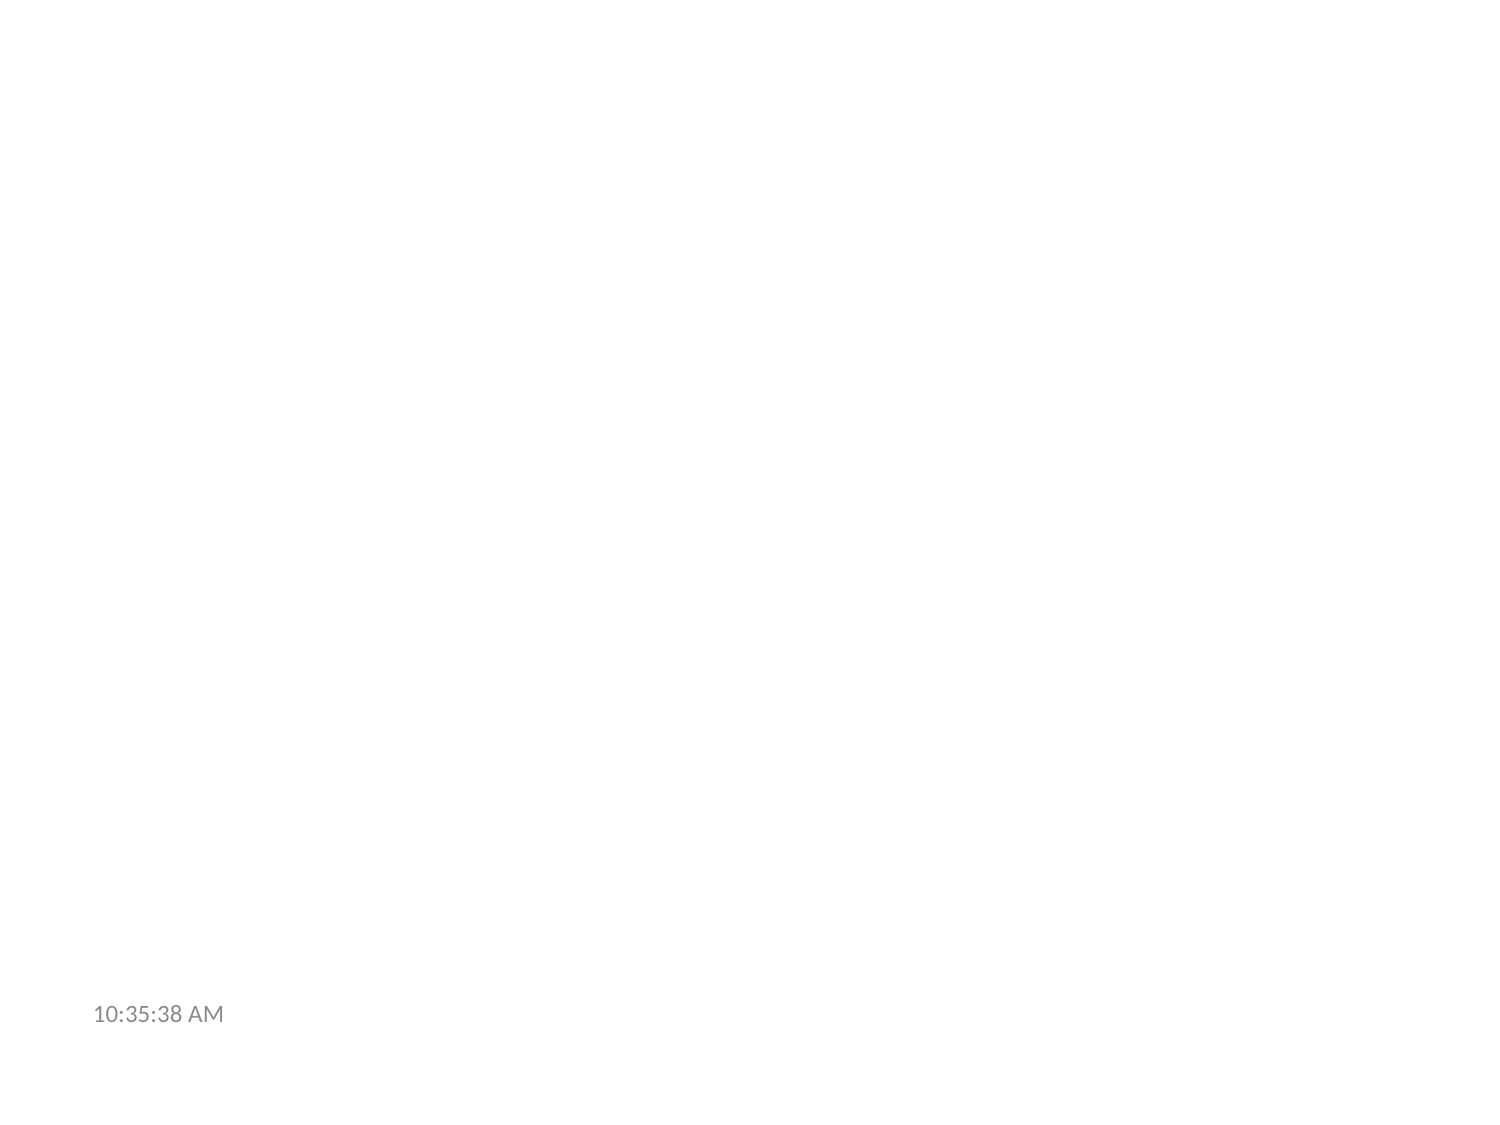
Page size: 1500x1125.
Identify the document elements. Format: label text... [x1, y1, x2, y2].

text_box 3:35:09 PM [77, 982, 428, 1043]
